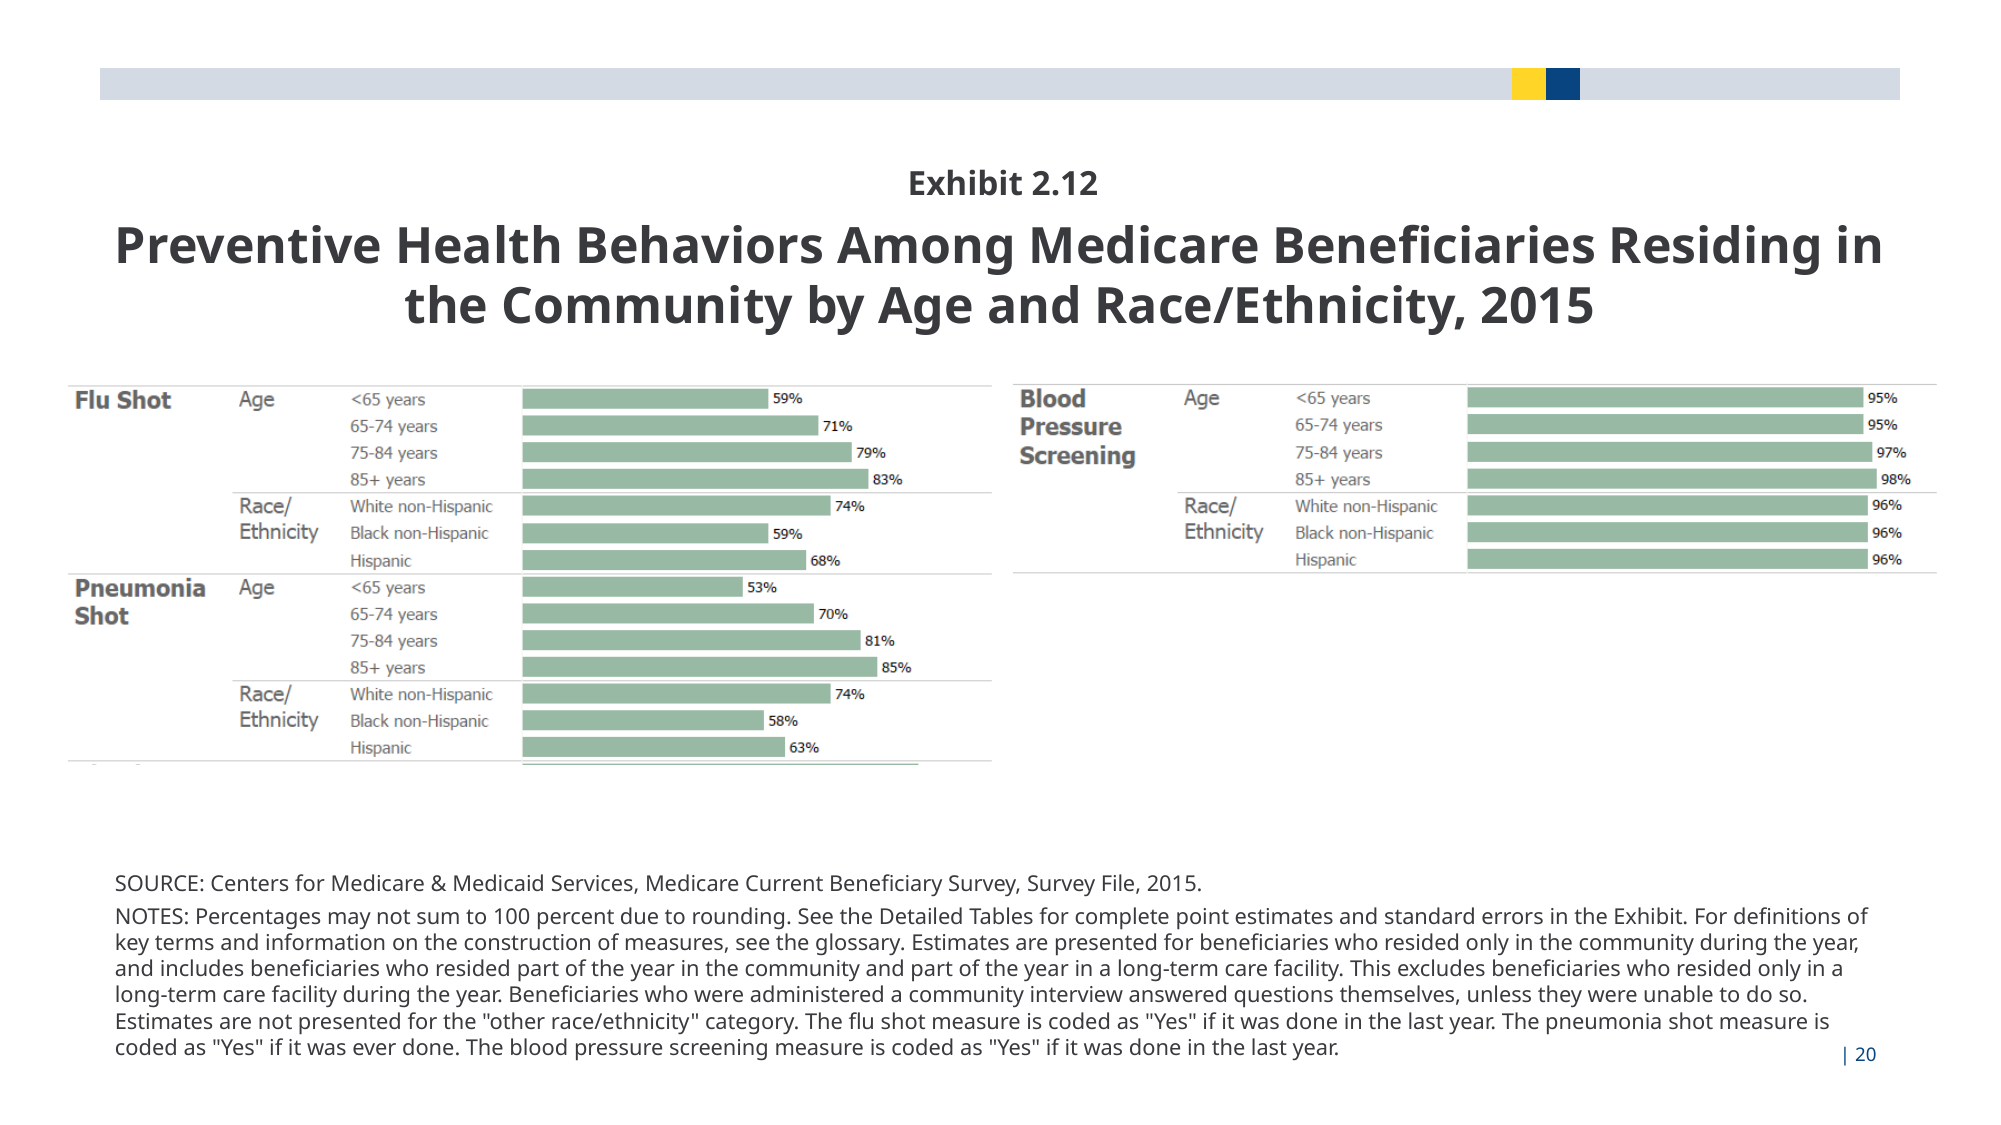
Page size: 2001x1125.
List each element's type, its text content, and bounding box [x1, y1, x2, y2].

title Exhibit 2.12 [99, 154, 1900, 213]
list Preventive Health Behaviors Among Medicare Beneficiaries Residing in the Community by Age and Race/Ethnicity, 2015 [99, 213, 1900, 300]
list SOURCE: Centers for Medicare & Medicaid Services, Medicare Current Beneficiary Survey, Survey File, 2015. NOTES: Percentages may not sum to 100 percent due to rounding. See the Detailed Tables for complete point estimates and standard errors in the Exhibit. For definitions of key terms and information on the construction of measures, see the glossary. Estimates are presented for beneficiaries who resided only in the community during the year, and includes beneficiaries who resided part of the year in the community and part of the year in a long-term care facility. This excludes beneficiaries who resided only in a long-term care facility during the year. Beneficiaries who were administered a community interview answered questions themselves, unless they were unable to do so. Estimates are not presented for the "other race/ethnicity" category. The flu shot measure is coded as "Yes" if it was done in the last year. The pneumonia shot measure is coded as "Yes" if it was ever done. The blood pressure screening measure is coded as "Yes" if it was done in the last year. [99, 862, 1900, 922]
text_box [57, 382, 1949, 765]
